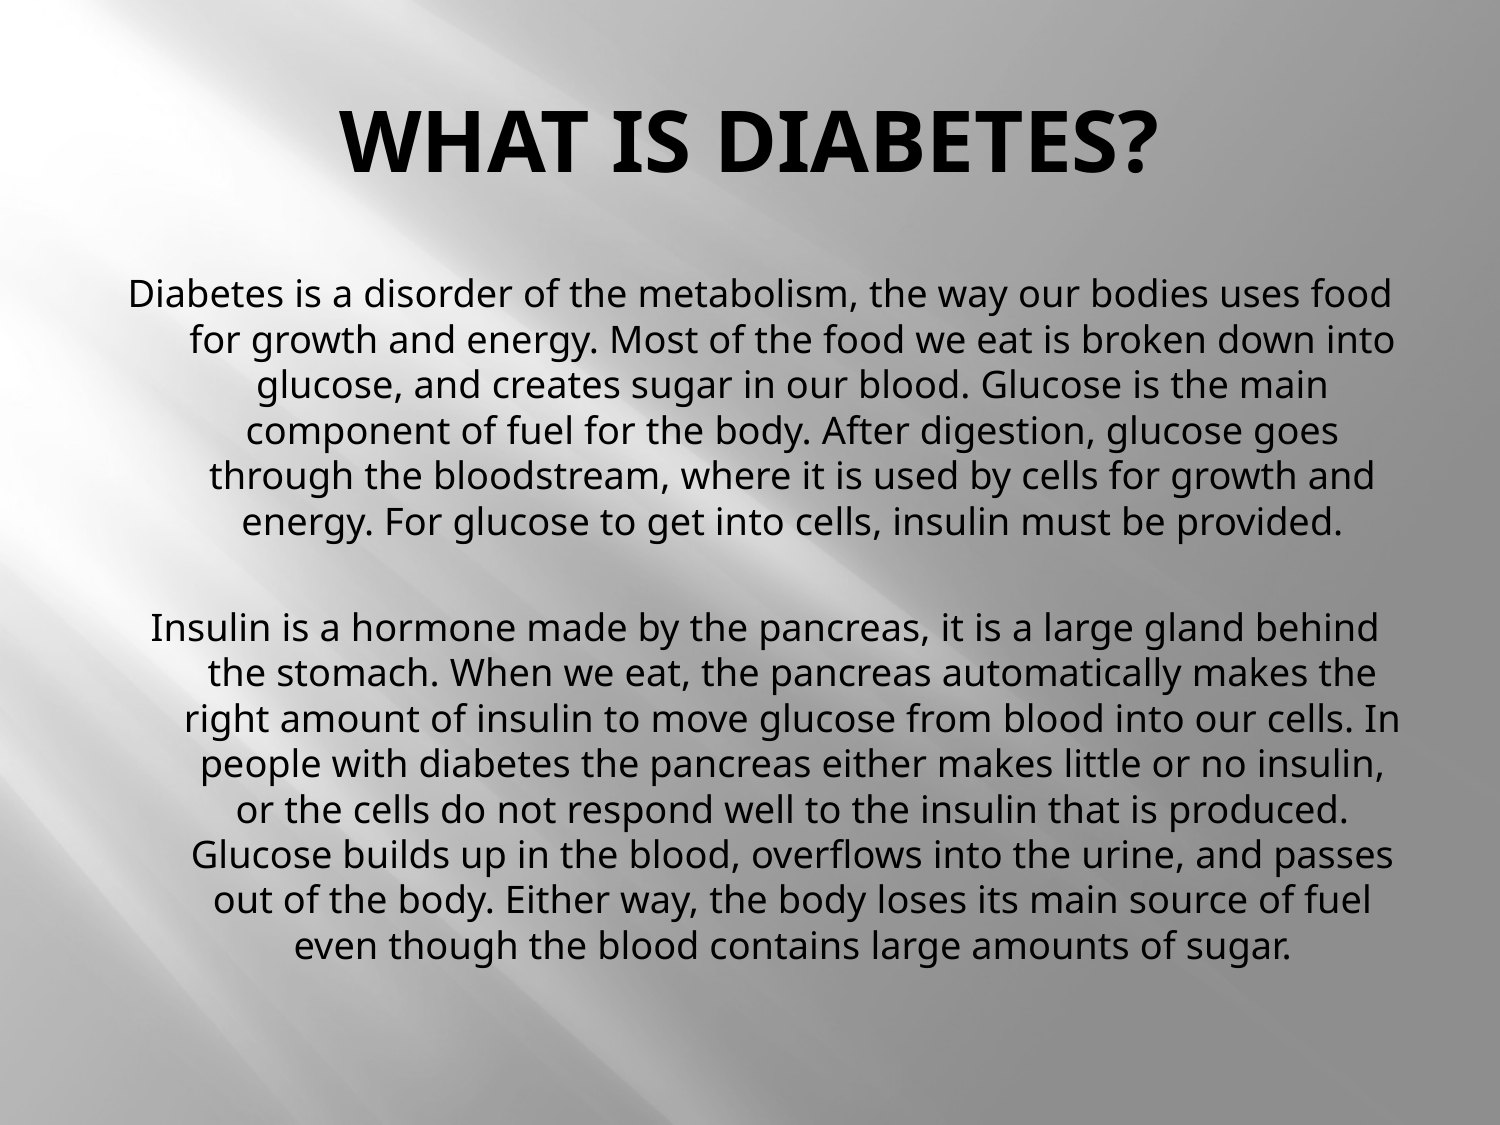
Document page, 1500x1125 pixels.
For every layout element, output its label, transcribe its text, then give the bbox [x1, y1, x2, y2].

list Diabetes is a disorder of the metabolism, the way our bodies uses food for growth and energy. Most of the food we eat is broken down into glucose, and creates sugar in our blood. Glucose is the main component of fuel for the body. After digestion, glucose goes through the bloodstream, where it is used by cells for growth and energy. For glucose to get into cells, insulin must be provided. Insulin is a hormone made by the pancreas, it is a large gland behind the stomach. When we eat, the pancreas automatically makes the right amount of insulin to move glucose from blood into our cells. In people with diabetes the pancreas either makes little or no insulin, or the cells do not respond well to the insulin that is produced. Glucose builds up in the blood, overflows into the urine, and passes out of the body. Either way, the body loses its main source of fuel even though the blood contains large amounts of sugar. [75, 262, 1425, 1035]
title WHAT IS DIABETES? [75, 45, 1425, 233]
